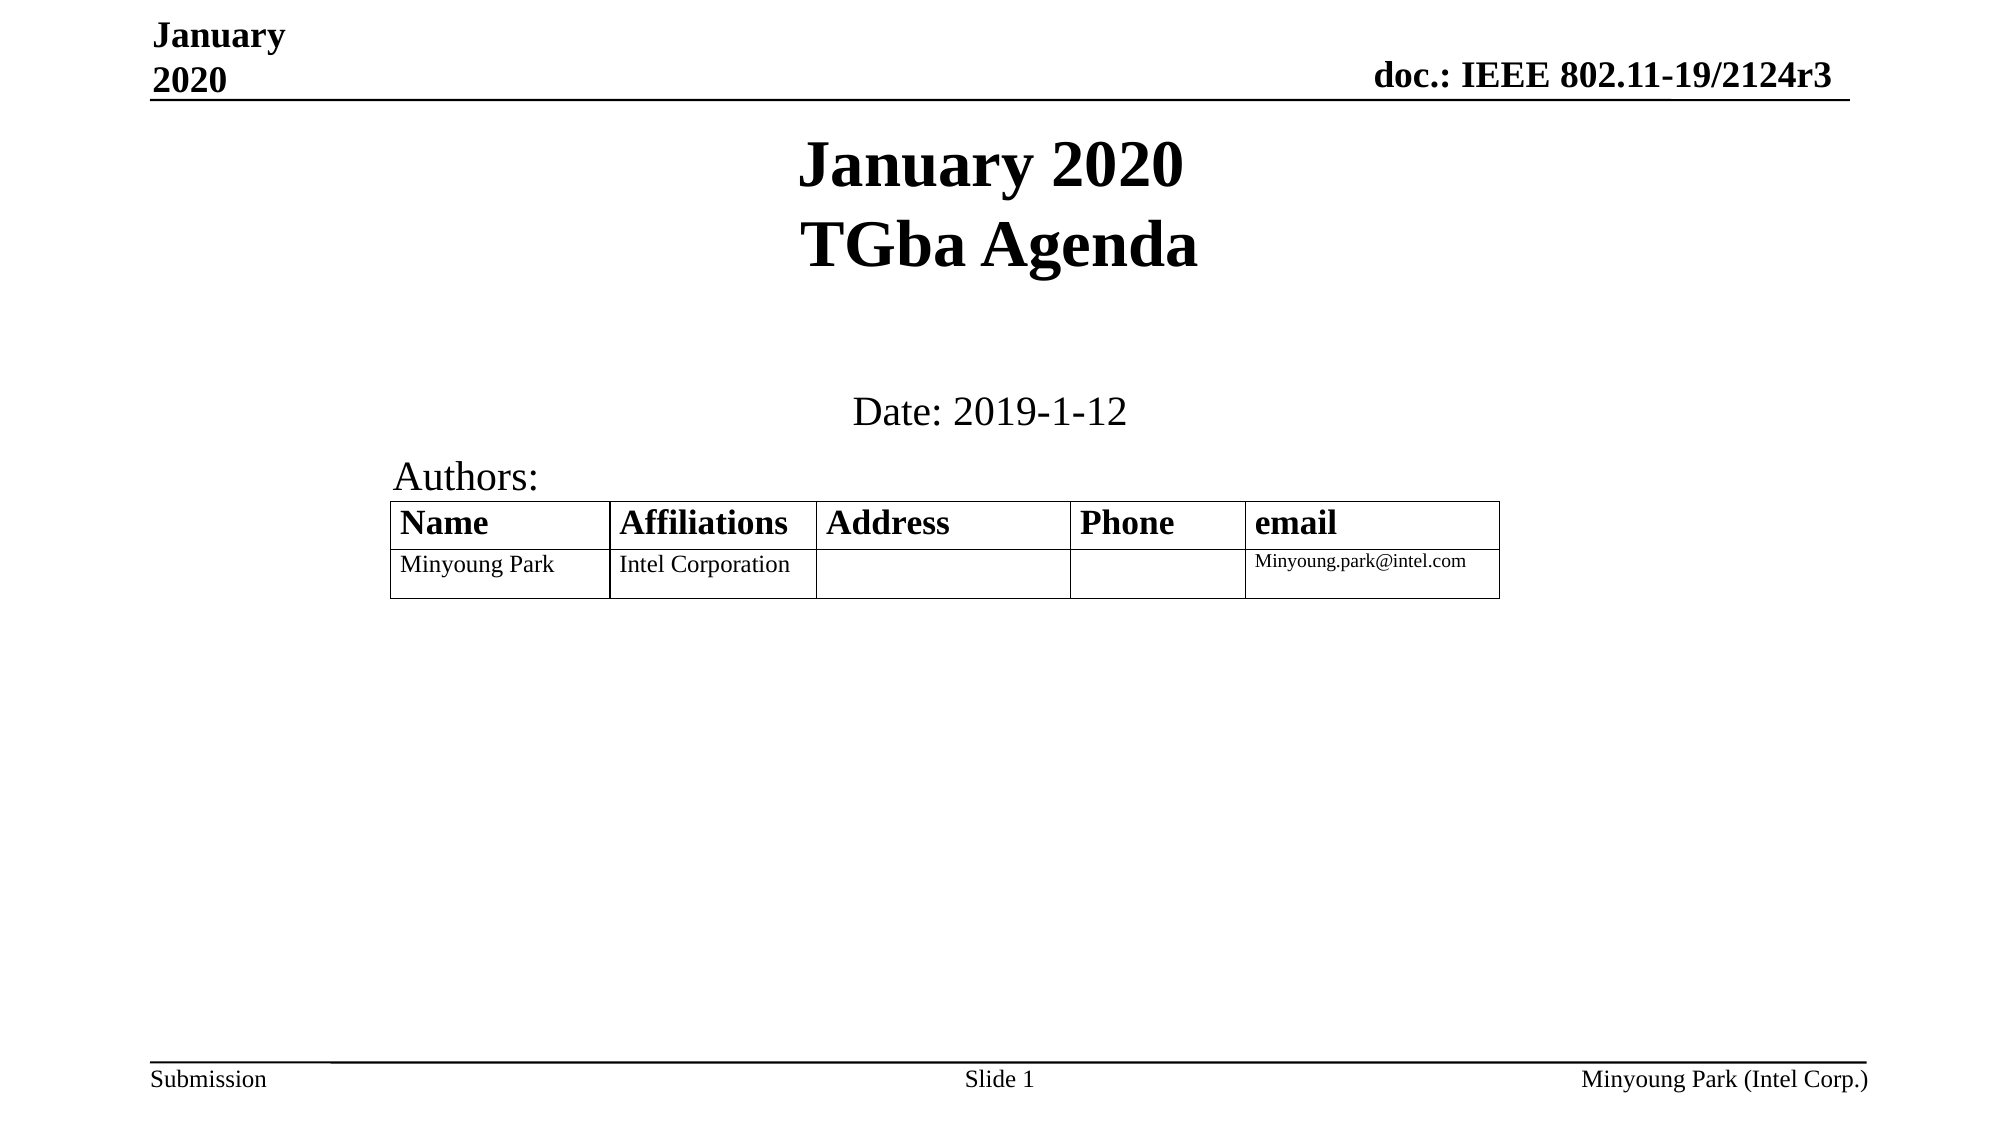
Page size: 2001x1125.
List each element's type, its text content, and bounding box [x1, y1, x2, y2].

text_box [377, 500, 1527, 925]
text_box Date: 2019-1-12 [352, 376, 1628, 442]
text_box Authors: [377, 441, 616, 500]
footer Minyoung Park (Intel Corp.) [1266, 1061, 1869, 1093]
slide_number Slide 1 [964, 1061, 1036, 1093]
title January 2020 TGba Agenda [150, 112, 1850, 288]
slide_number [152, 54, 347, 101]
